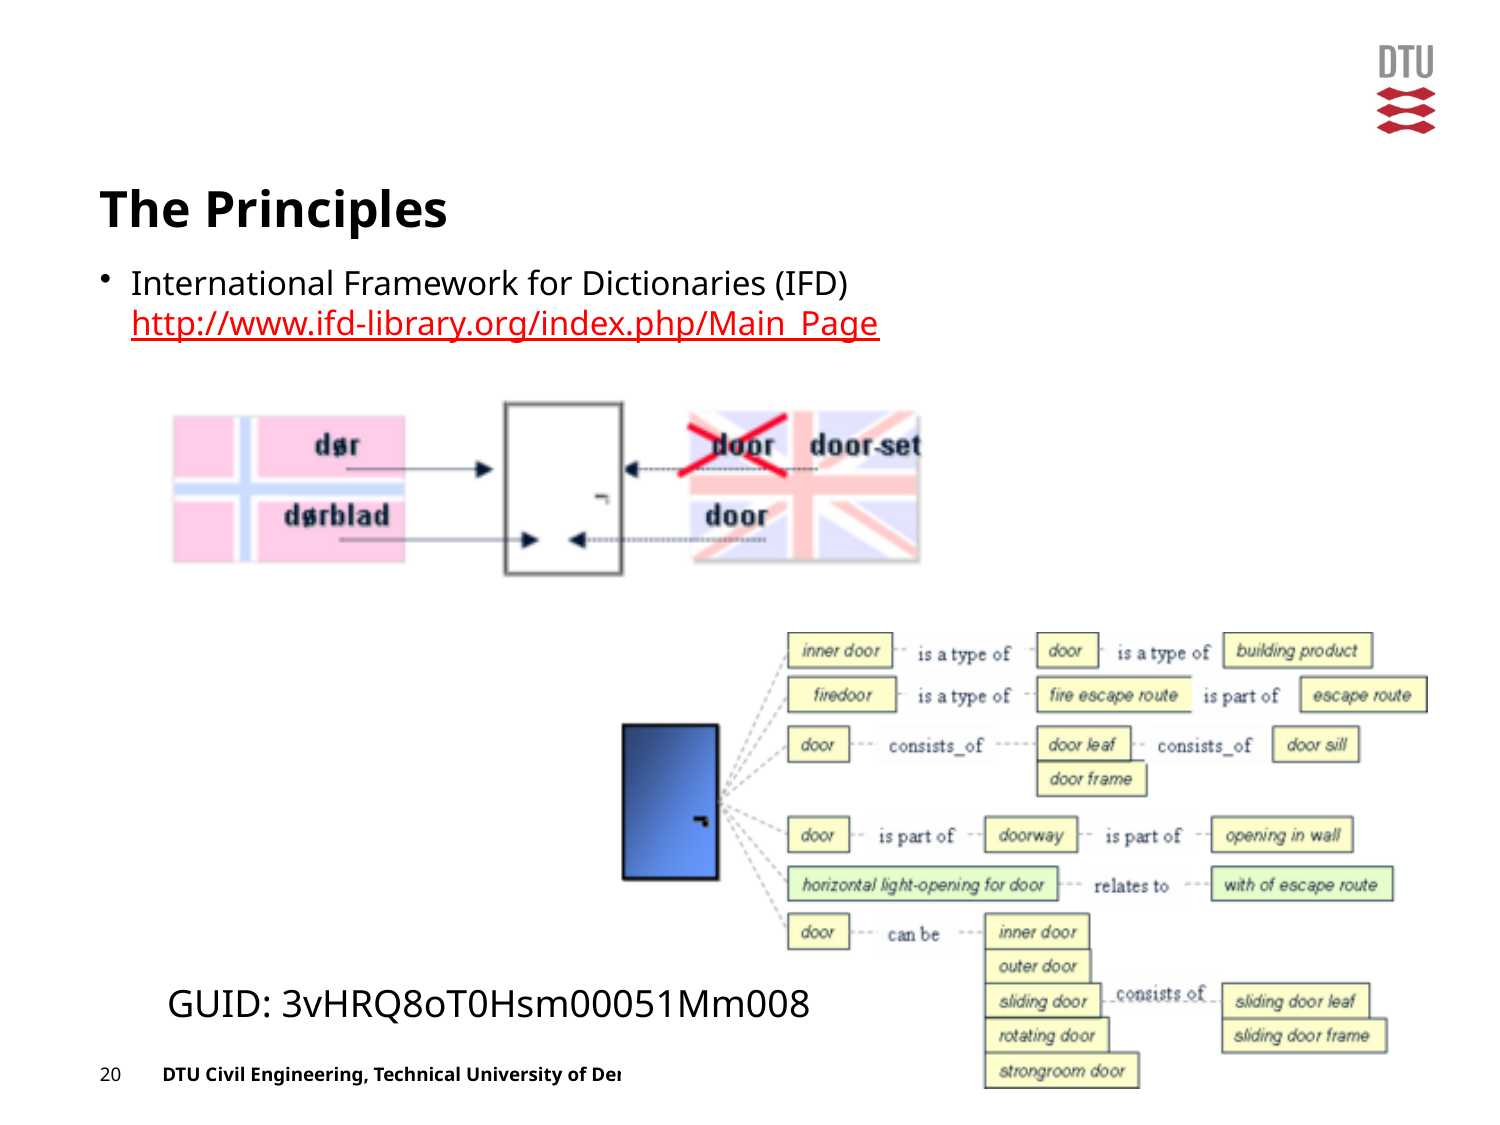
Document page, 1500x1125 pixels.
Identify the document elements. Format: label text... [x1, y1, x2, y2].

list International Framework for Dictionaries (IFD) http://www.ifd-library.org/index.php/Main_Page [99, 262, 1376, 1012]
picture [1356, 45, 1436, 134]
picture [620, 632, 1429, 1089]
picture [105, 374, 970, 610]
title The Principles [99, 49, 1376, 238]
text_box GUID: 3vHRQ8oT0Hsm00051Mm008 [152, 972, 615, 1033]
